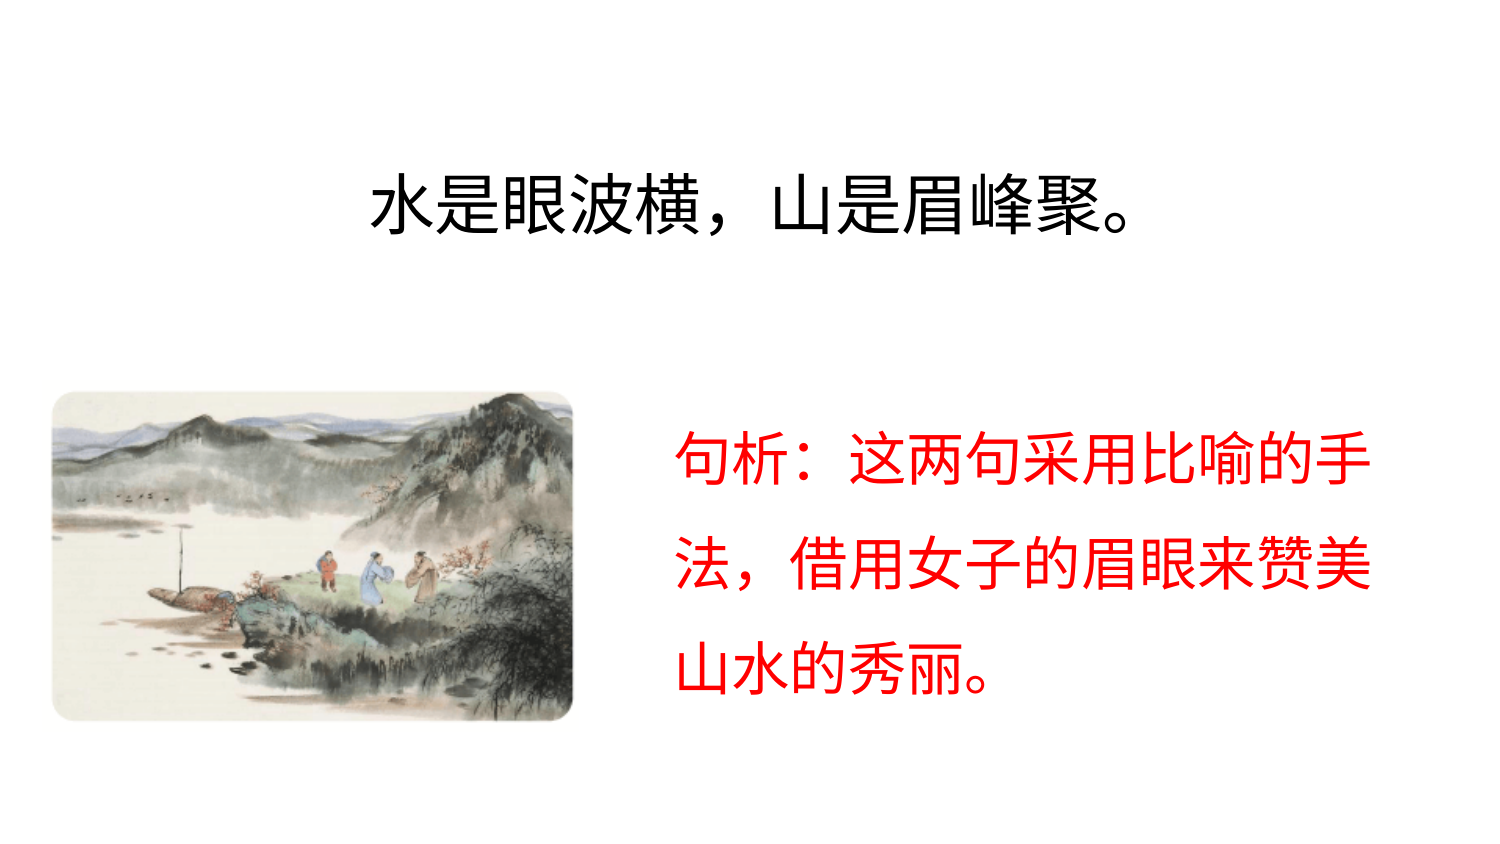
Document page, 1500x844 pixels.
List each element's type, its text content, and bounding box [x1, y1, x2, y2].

text_box 水是眼波横，山是眉峰聚。 [353, 155, 1184, 251]
picture [42, 379, 579, 732]
text_box 句析：这两句采用比喻的手法，借用女子的眉眼来赞美山水的秀丽。 [658, 380, 1422, 710]
